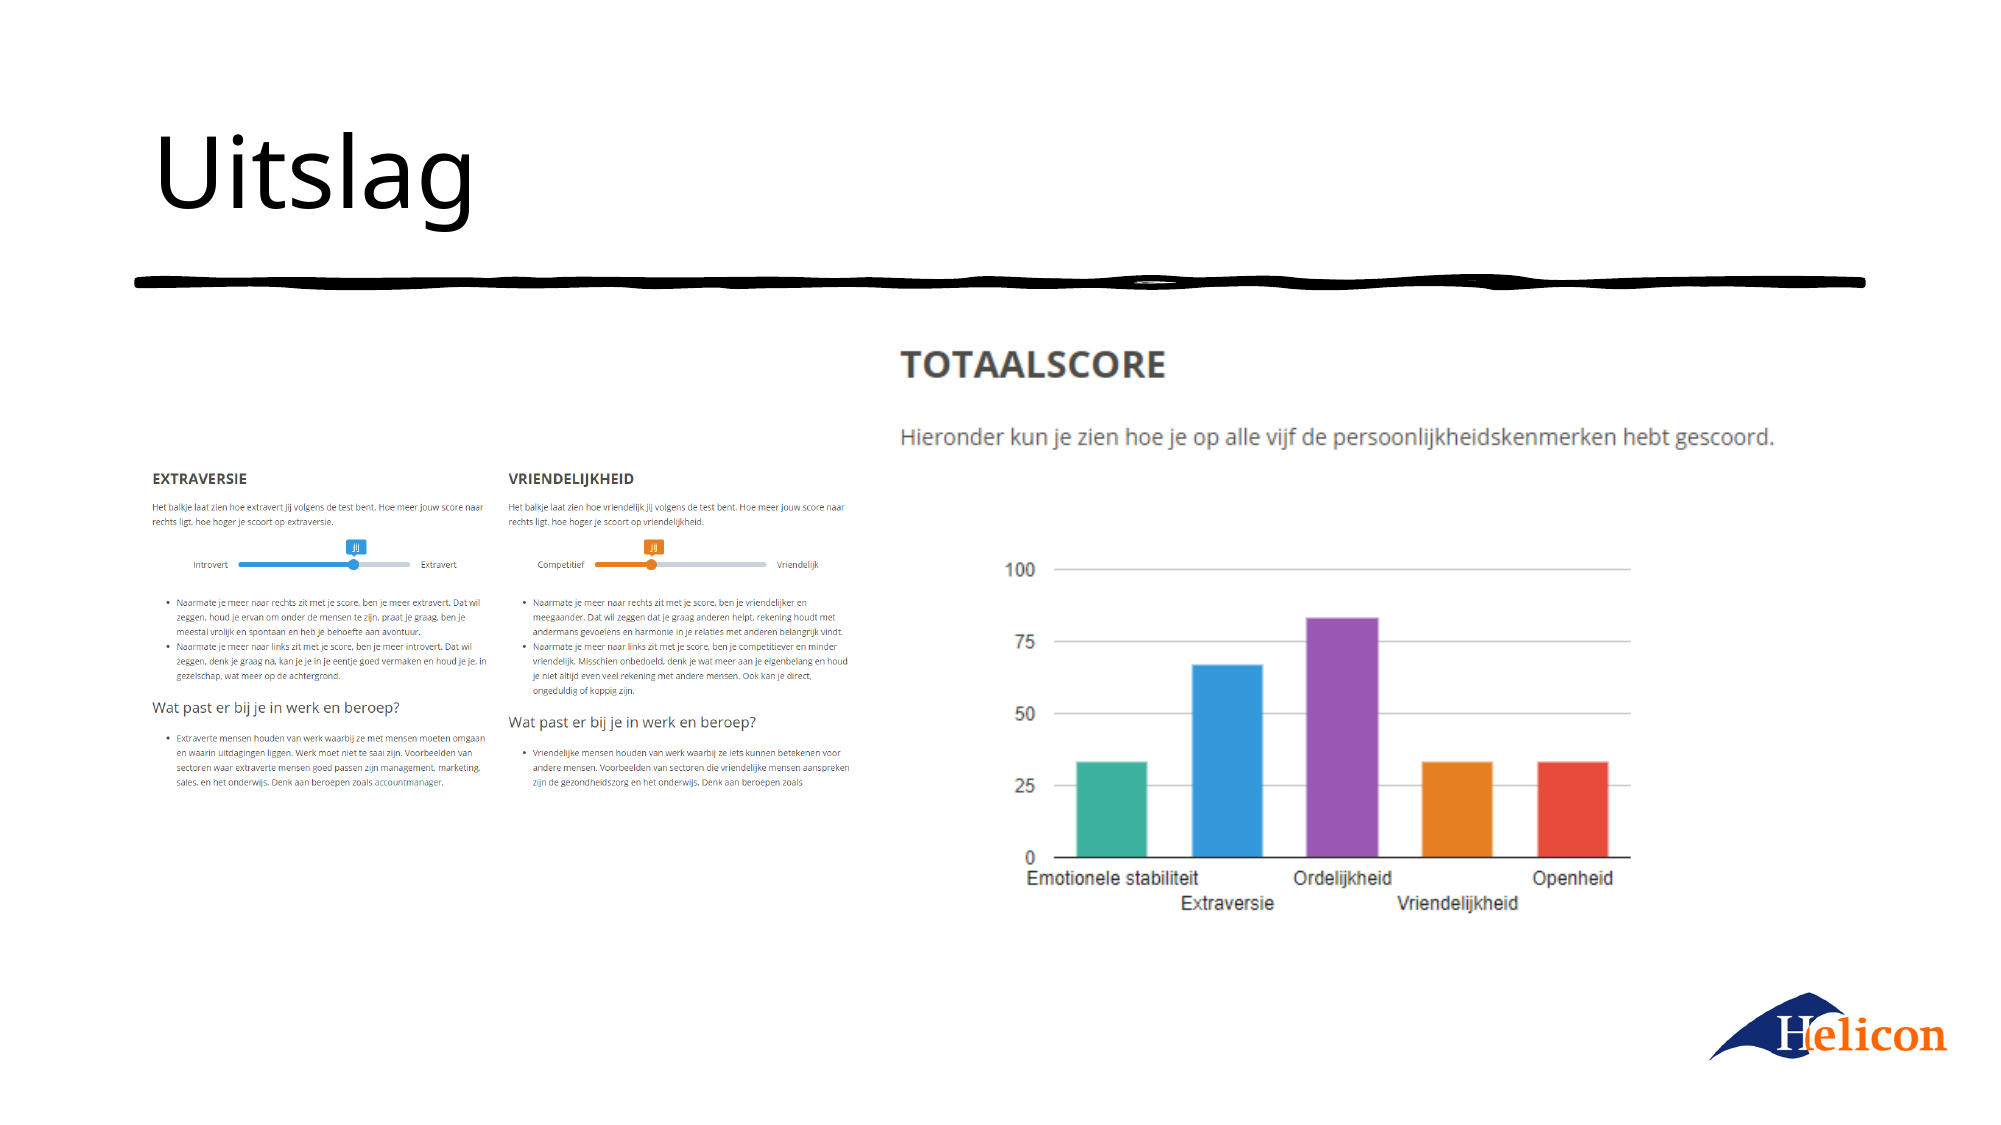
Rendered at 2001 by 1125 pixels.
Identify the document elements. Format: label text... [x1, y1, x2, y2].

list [876, 306, 1900, 965]
picture [1671, 952, 2000, 1125]
picture [137, 455, 877, 787]
title Uitslag [137, 59, 1863, 278]
